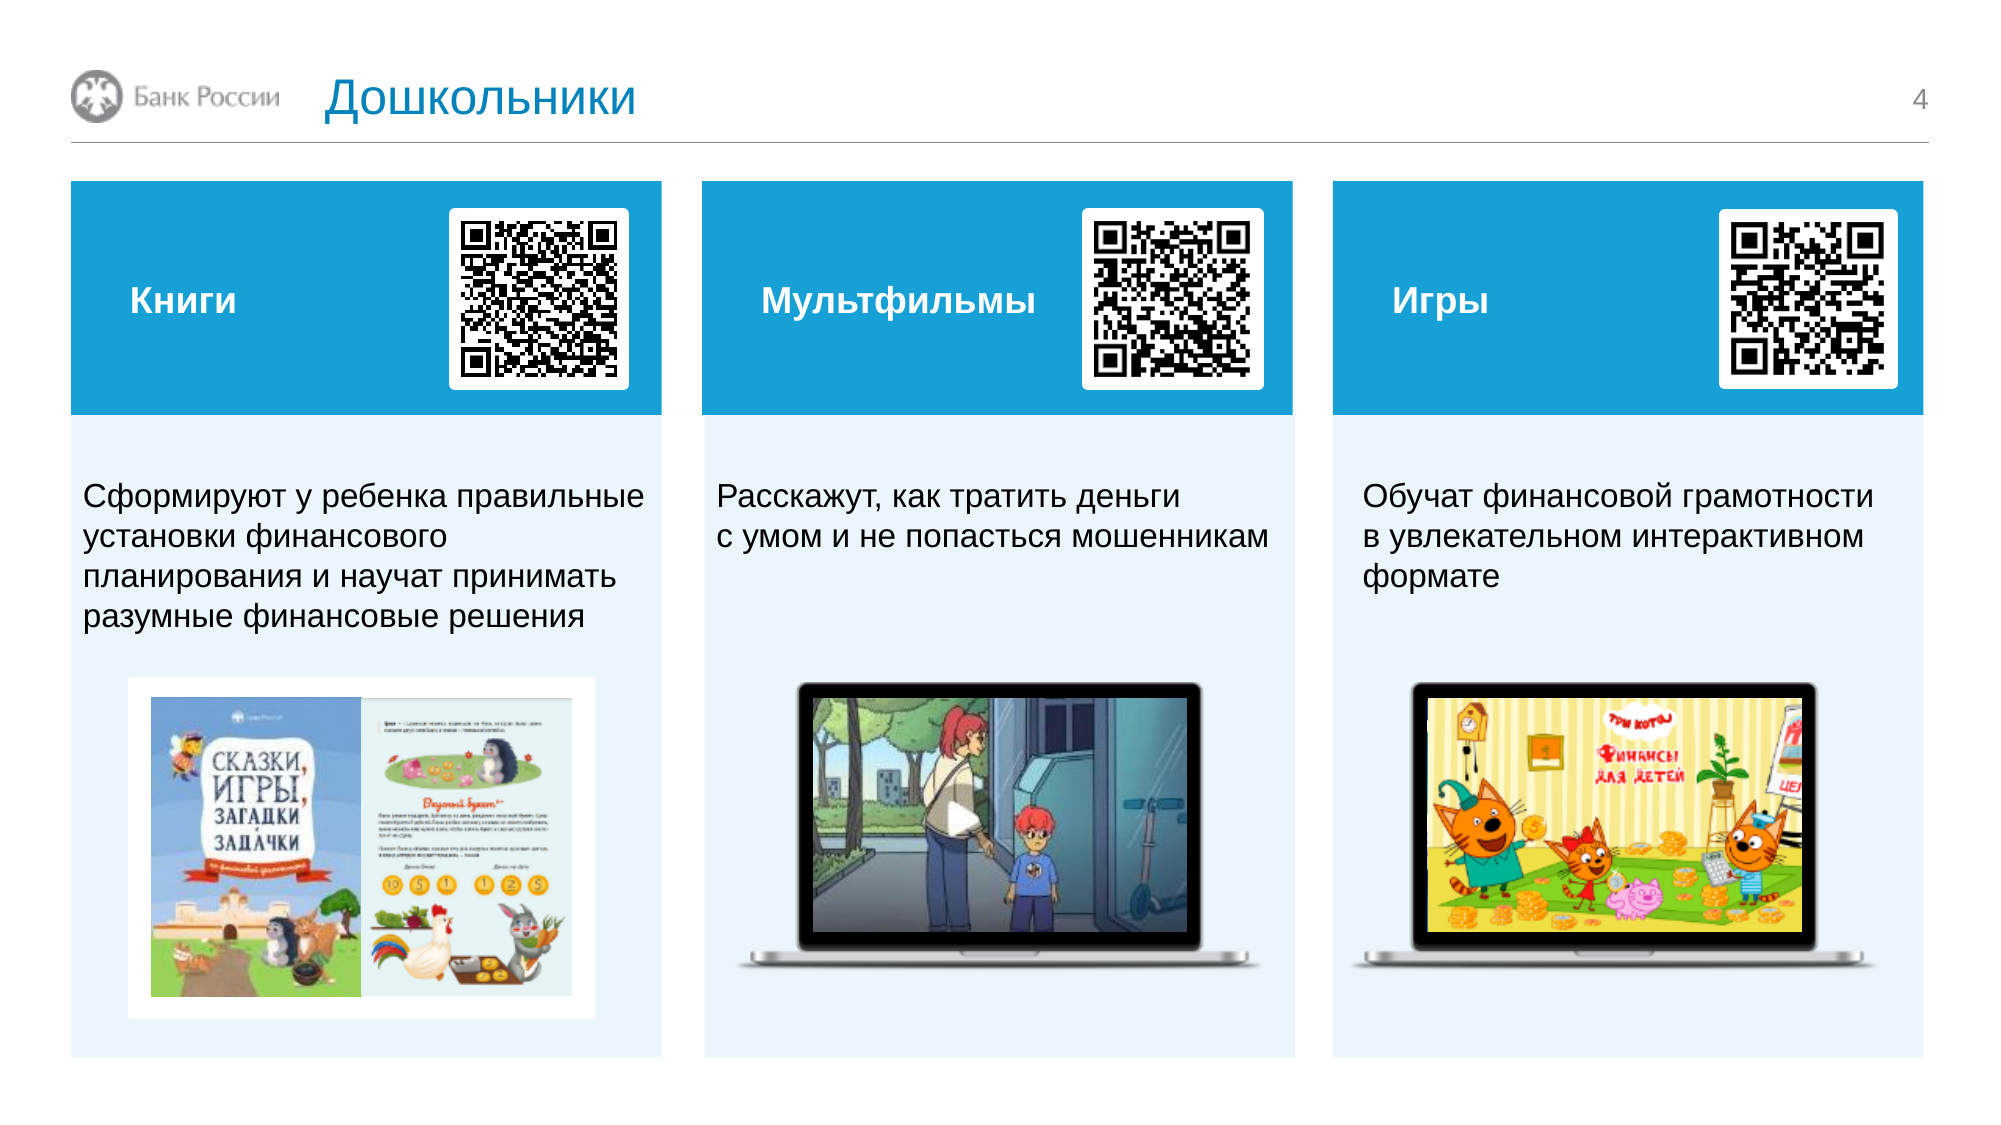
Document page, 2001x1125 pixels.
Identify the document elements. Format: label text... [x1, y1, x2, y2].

picture [71, 70, 279, 123]
text_box Обучат финансовой грамотности в увлекательном интерактивном формате [1332, 414, 1925, 1058]
picture [461, 220, 617, 378]
text_box Дошкольники [324, 45, 1887, 143]
text_box Расскажут, как тратить деньги с умом и не попасться мошенникам [704, 414, 1296, 1058]
slide_number 4 [1887, 70, 1929, 124]
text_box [729, 682, 1271, 979]
text_box Книги [70, 180, 663, 414]
picture [1094, 220, 1252, 378]
text_box Мультфильмы [701, 180, 1294, 416]
text_box Игры [1332, 180, 1925, 414]
text_box [133, 682, 589, 1014]
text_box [151, 697, 572, 997]
picture [1730, 221, 1886, 377]
text_box Сформируют у ребенка правильные установки финансового планирования и научат принимать разумные финансовые решения [70, 414, 663, 1058]
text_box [1343, 682, 1886, 979]
